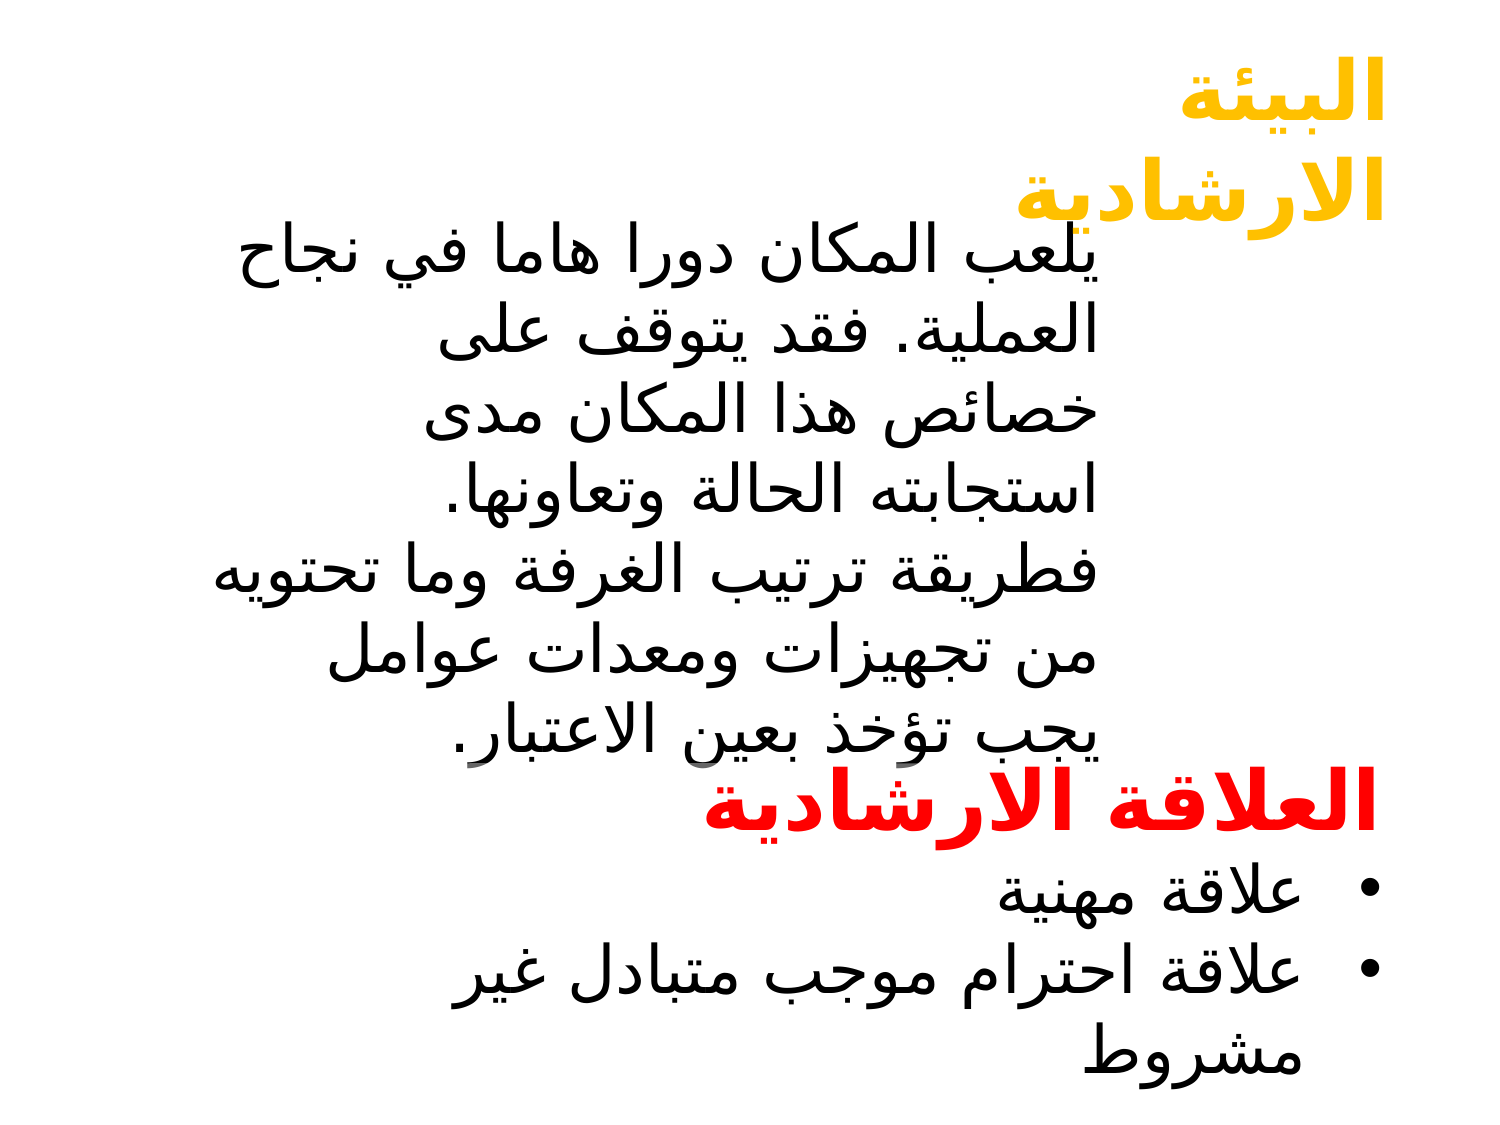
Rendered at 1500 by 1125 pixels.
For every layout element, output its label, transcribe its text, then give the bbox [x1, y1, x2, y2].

text_box البيئة الارشادية [936, 64, 1414, 211]
text_box يلعب المكان دورا هاما في نجاح العملية. فقد يتوقف على خصائص هذا المكان مدى استجابته الحالة وتعاونها. فطريقة ترتيب الغرفة وما تحتويه من تجهيزات ومعدات عوامل يجب تؤخذ بعين الاعتبار. [193, 265, 1118, 706]
text_box العلاقة الارشادية علاقة مهنية علاقة احترام موجب متبادل غير مشروط [417, 761, 1414, 1073]
